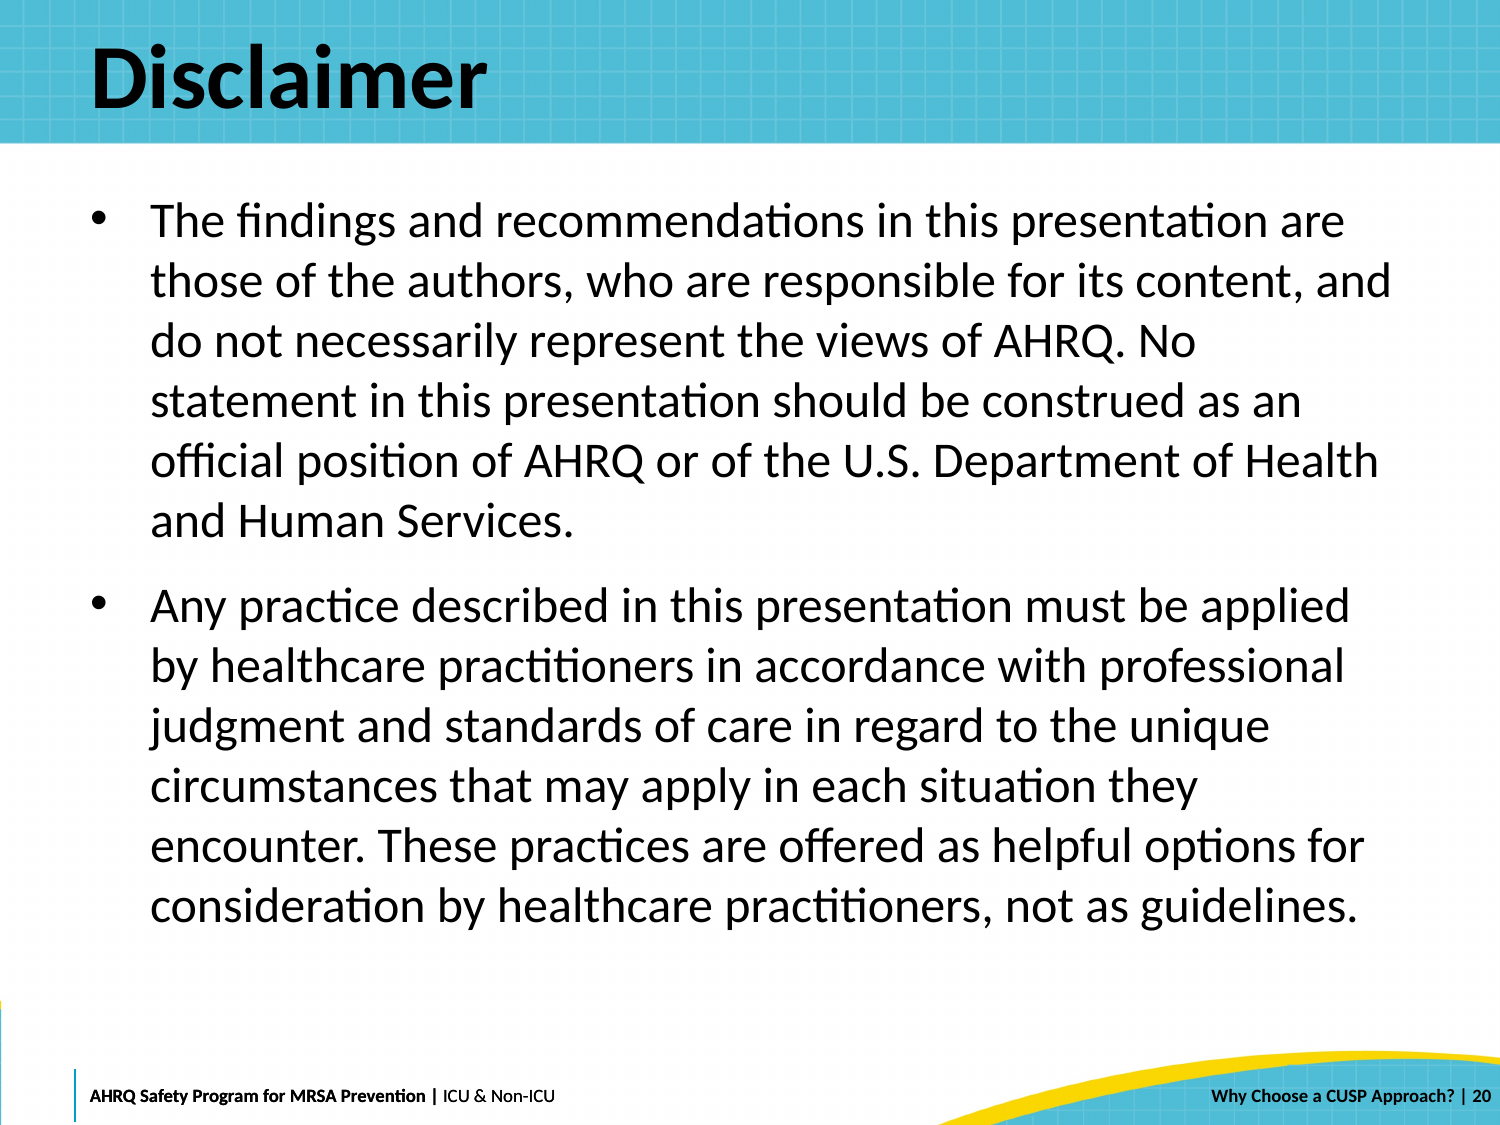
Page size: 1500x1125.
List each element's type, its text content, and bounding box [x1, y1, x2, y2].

list The findings and recommendations in this presentation are those of the authors, who are responsible for its content, and do not necessarily represent the views of AHRQ. No statement in this presentation should be construed as an official position of AHRQ or of the U.S. Department of Health and Human Services. Any practice described in this presentation must be applied by healthcare practitioners in accordance with professional judgment and standards of care in regard to the unique circumstances that may apply in each situation they encounter. These practices are offered as helpful options for consideration by healthcare practitioners, not as guidelines. [75, 179, 1425, 1035]
picture [0, 0, 1500, 1125]
title Disclaimer [75, 0, 1425, 150]
slide_number | 20 [1455, 1065, 1500, 1125]
